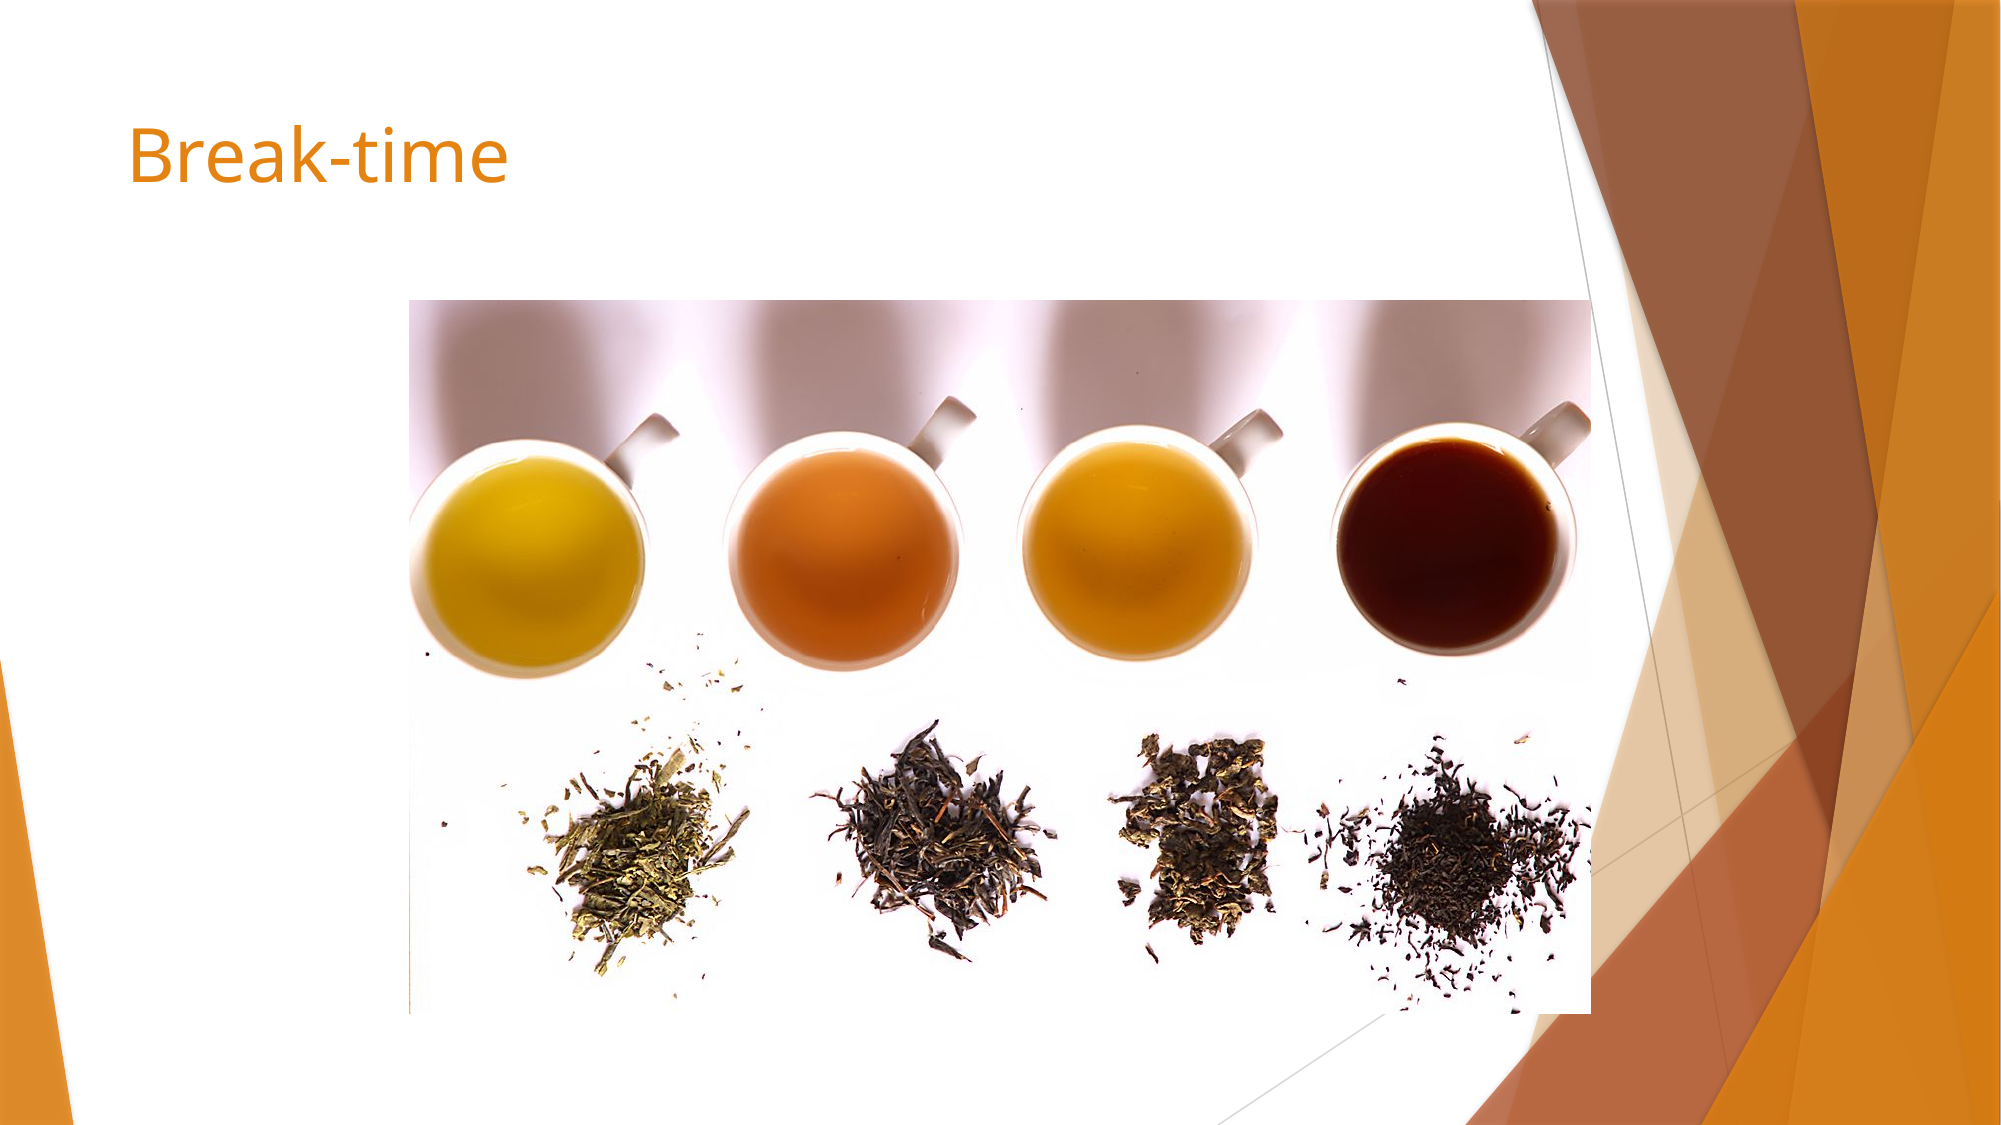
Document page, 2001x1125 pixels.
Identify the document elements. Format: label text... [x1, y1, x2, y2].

picture [409, 300, 1591, 1014]
title Break-time [111, 99, 1522, 317]
